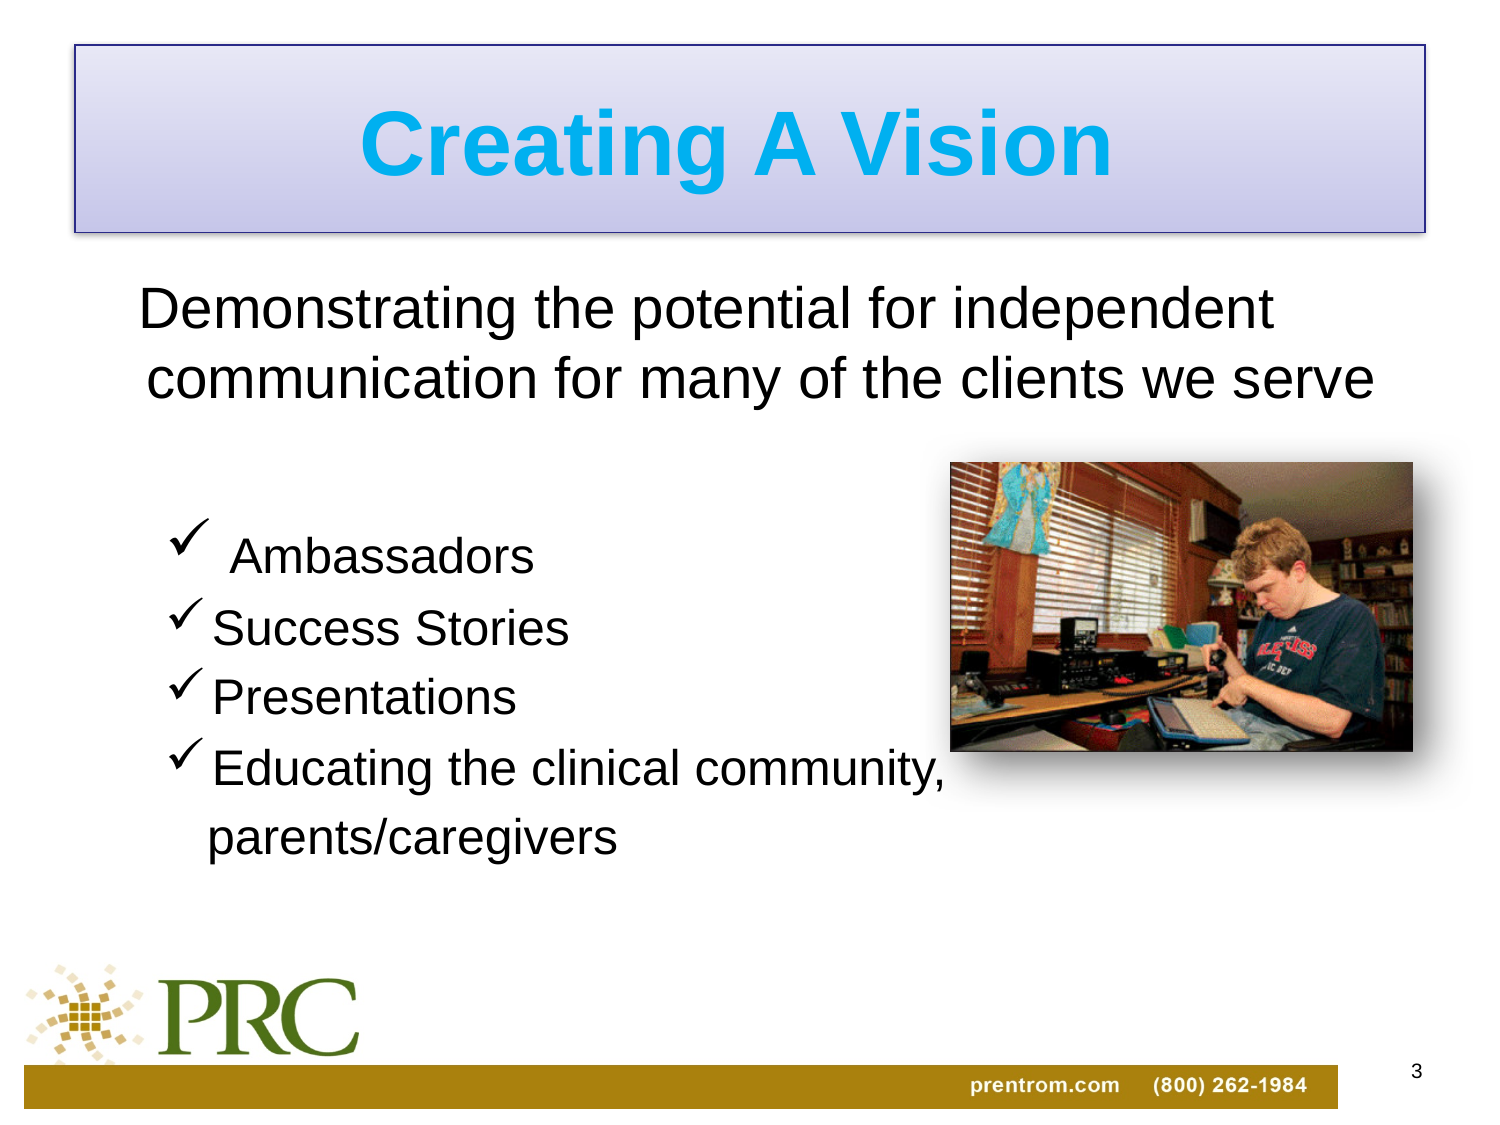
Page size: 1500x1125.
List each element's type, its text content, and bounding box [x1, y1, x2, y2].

slide_number 3 [1374, 1049, 1438, 1101]
title Creating A Vision [74, 44, 1426, 233]
list Demonstrating the potential for independent communication for many of the clients we serve Ambassadors Success Stories Presentations Educating the clinical community, parents/caregivers [74, 262, 1426, 1006]
picture [949, 462, 1413, 752]
picture [24, 962, 1338, 1109]
